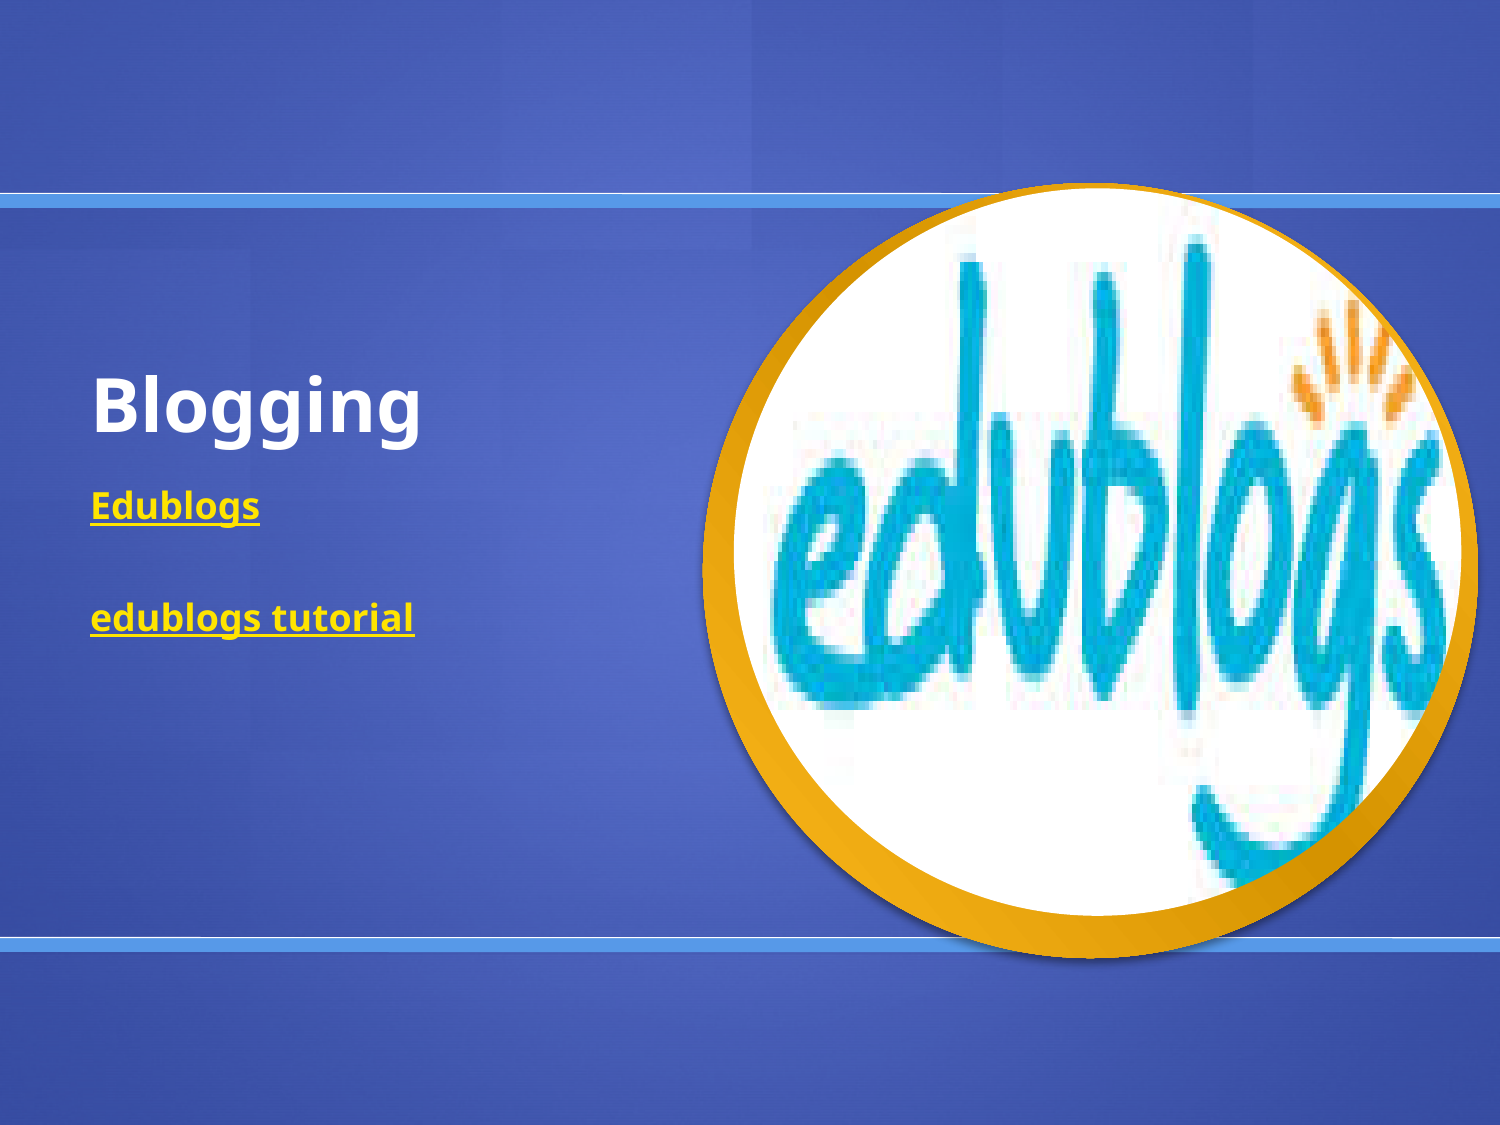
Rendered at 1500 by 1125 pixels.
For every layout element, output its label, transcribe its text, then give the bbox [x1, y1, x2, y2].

list Edublogs edublogs tutorial [75, 474, 663, 875]
title Blogging [75, 249, 663, 456]
picture [732, 187, 1463, 917]
